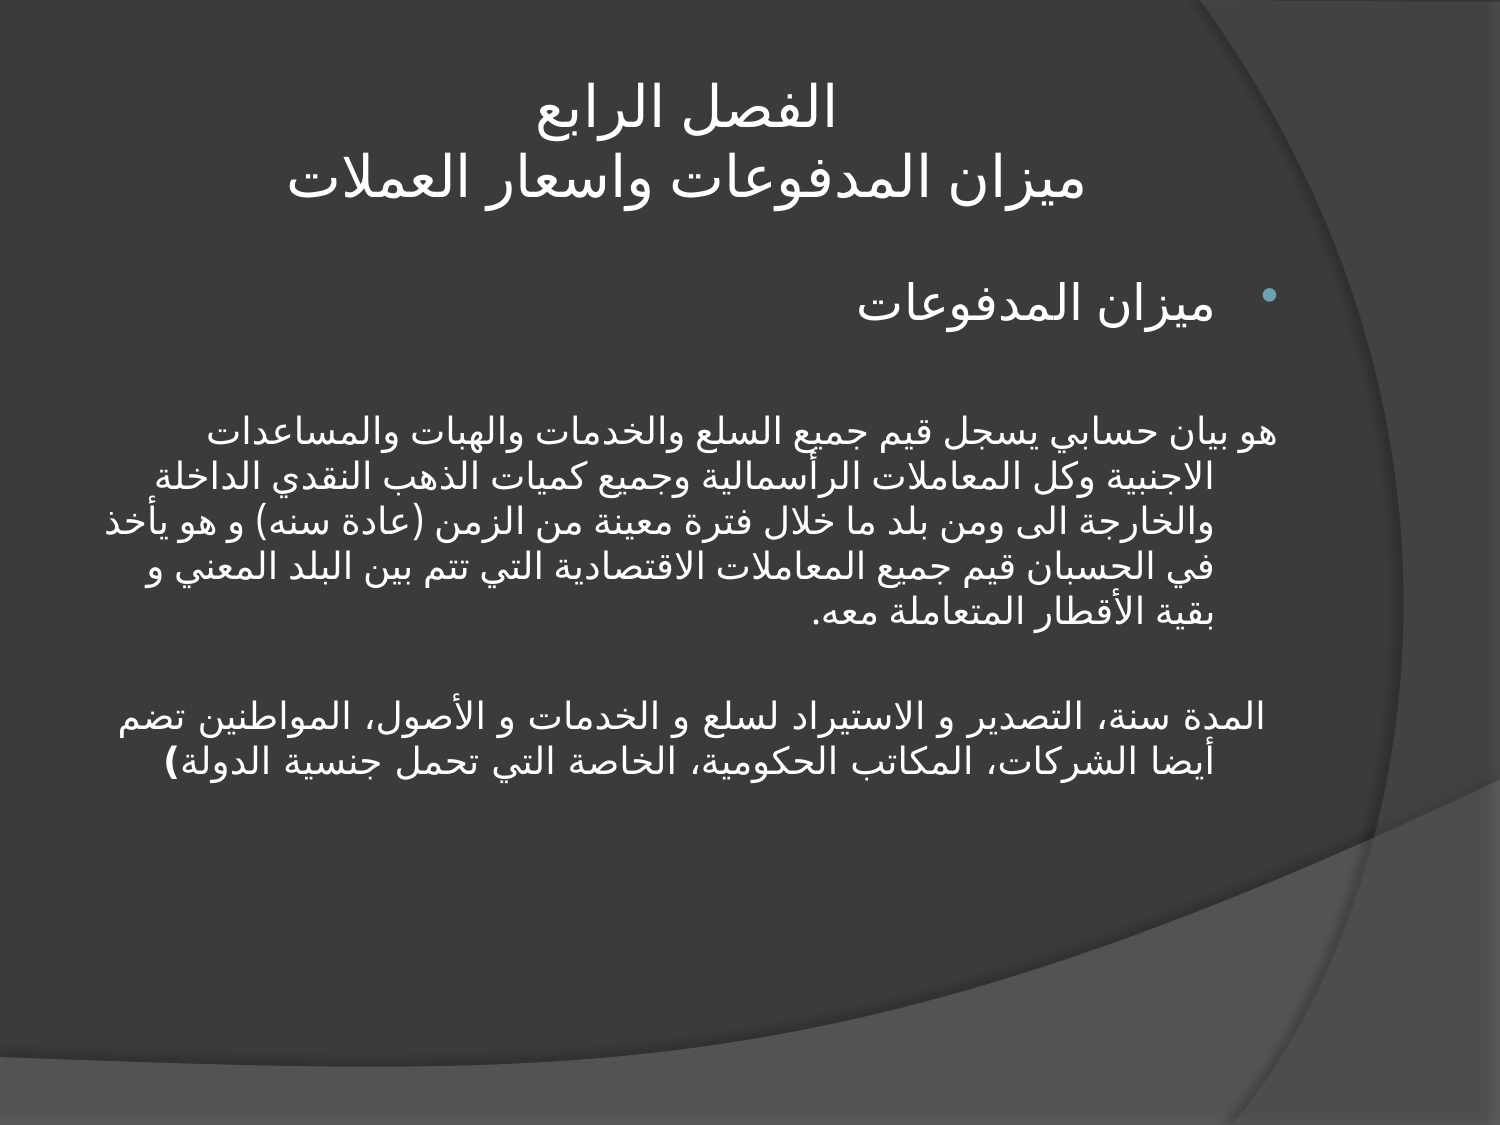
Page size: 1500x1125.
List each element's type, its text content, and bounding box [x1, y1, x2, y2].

list ميزان المدفوعات هو بيان حسابي يسجل قيم جميع السلع والخدمات والهبات والمساعدات الاجنبية وكل المعاملات الرأسمالية وجميع كميات الذهب النقدي الداخلة والخارجة الى ومن بلد ما خلال فترة معينة من الزمن (عادة سنه) و هو يأخذ في الحسبان قيم جميع المعاملات الاقتصادية التي تتم بين البلد المعني و بقية الأقطار المتعاملة معه. المدة سنة، التصدير و الاستيراد لسلع و الخدمات و الأصول، المواطنين تضم أيضا الشركات، المكاتب الحكومية، الخاصة التي تحمل جنسية الدولة) [75, 262, 1300, 1005]
title الفصل الرابع ميزان المدفوعات واسعار العملات [75, 45, 1300, 233]
